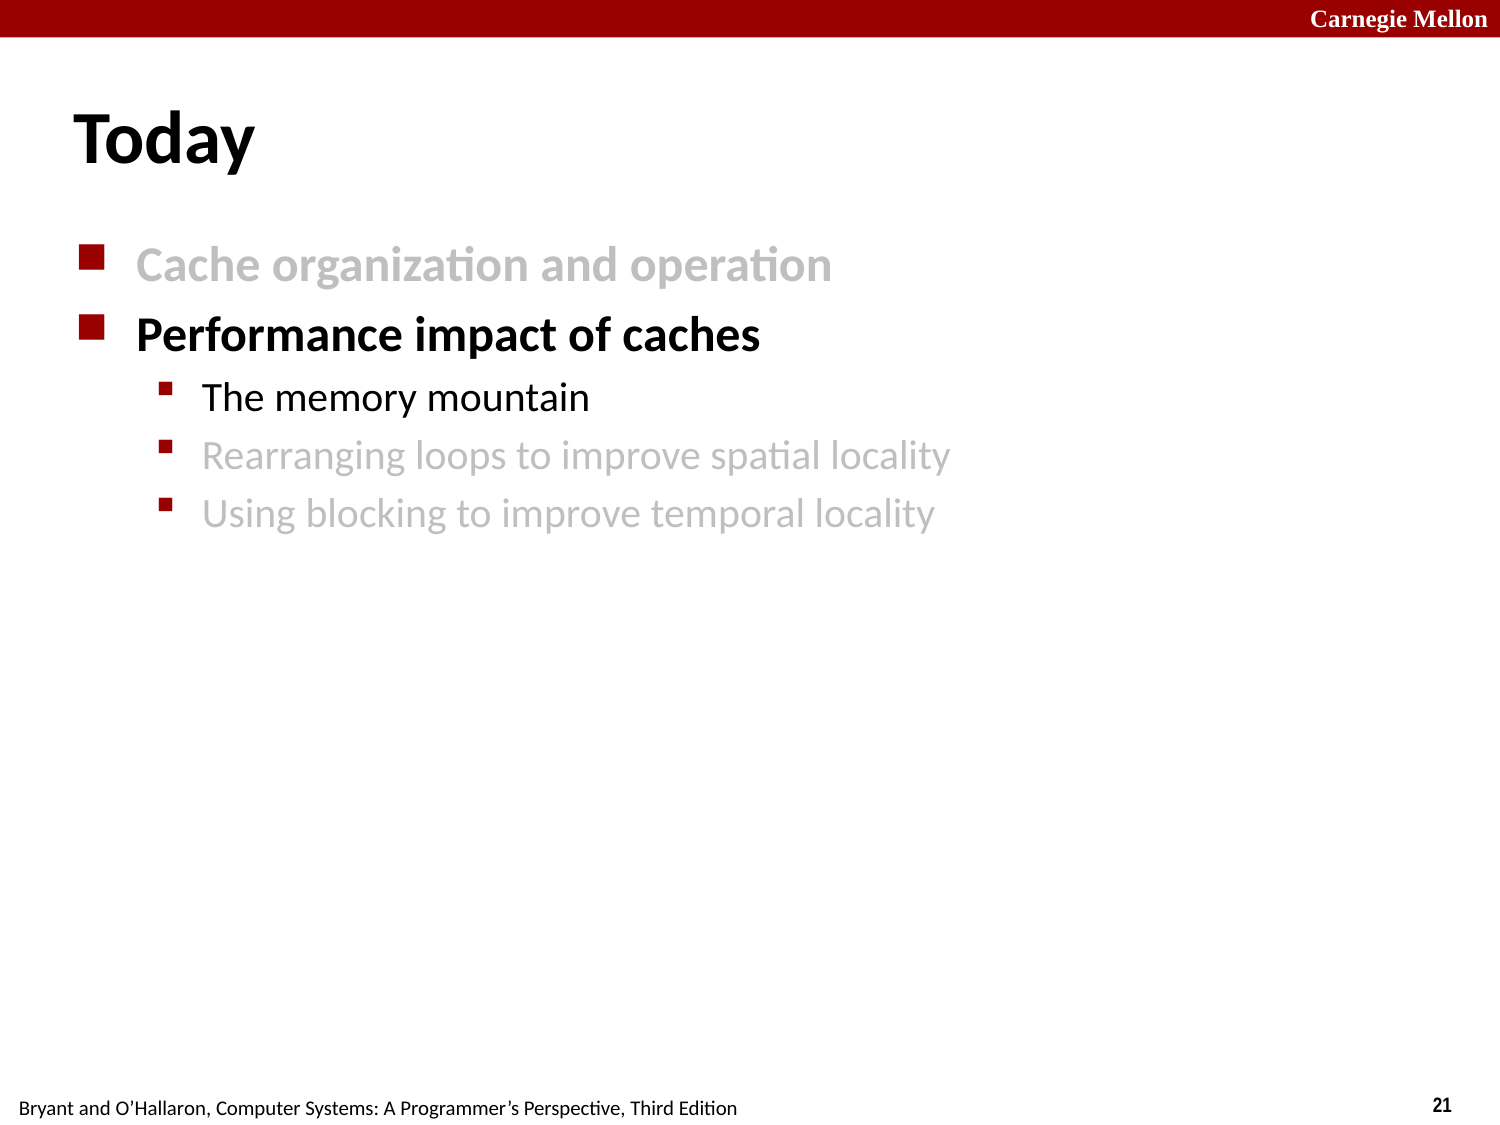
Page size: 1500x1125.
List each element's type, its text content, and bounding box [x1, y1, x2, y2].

list Cache organization and operation Performance impact of caches The memory mountain Rearranging loops to improve spatial locality Using blocking to improve temporal locality [64, 223, 1361, 1040]
title Today [58, 71, 1305, 197]
